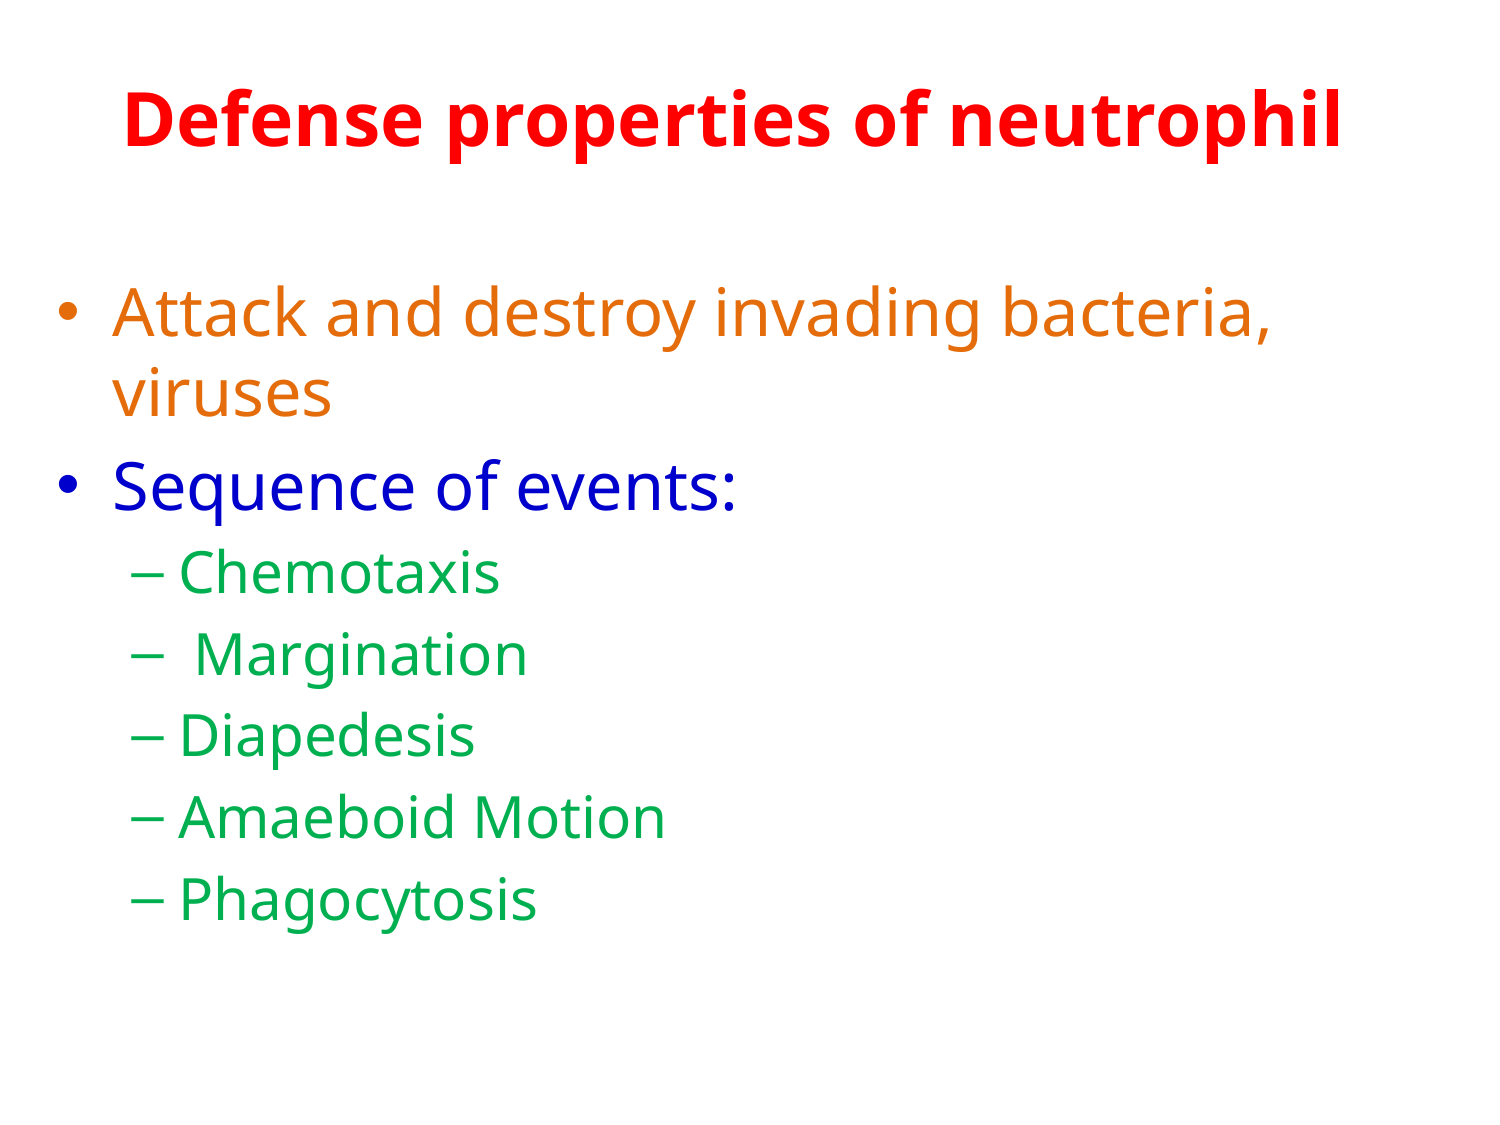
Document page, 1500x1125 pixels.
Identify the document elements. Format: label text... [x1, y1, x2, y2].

list Attack and destroy invading bacteria, viruses Sequence of events: Chemotaxis Margination Diapedesis Amaeboid Motion Phagocytosis [41, 262, 1467, 1125]
title Defense properties of neutrophil [41, 45, 1425, 188]
